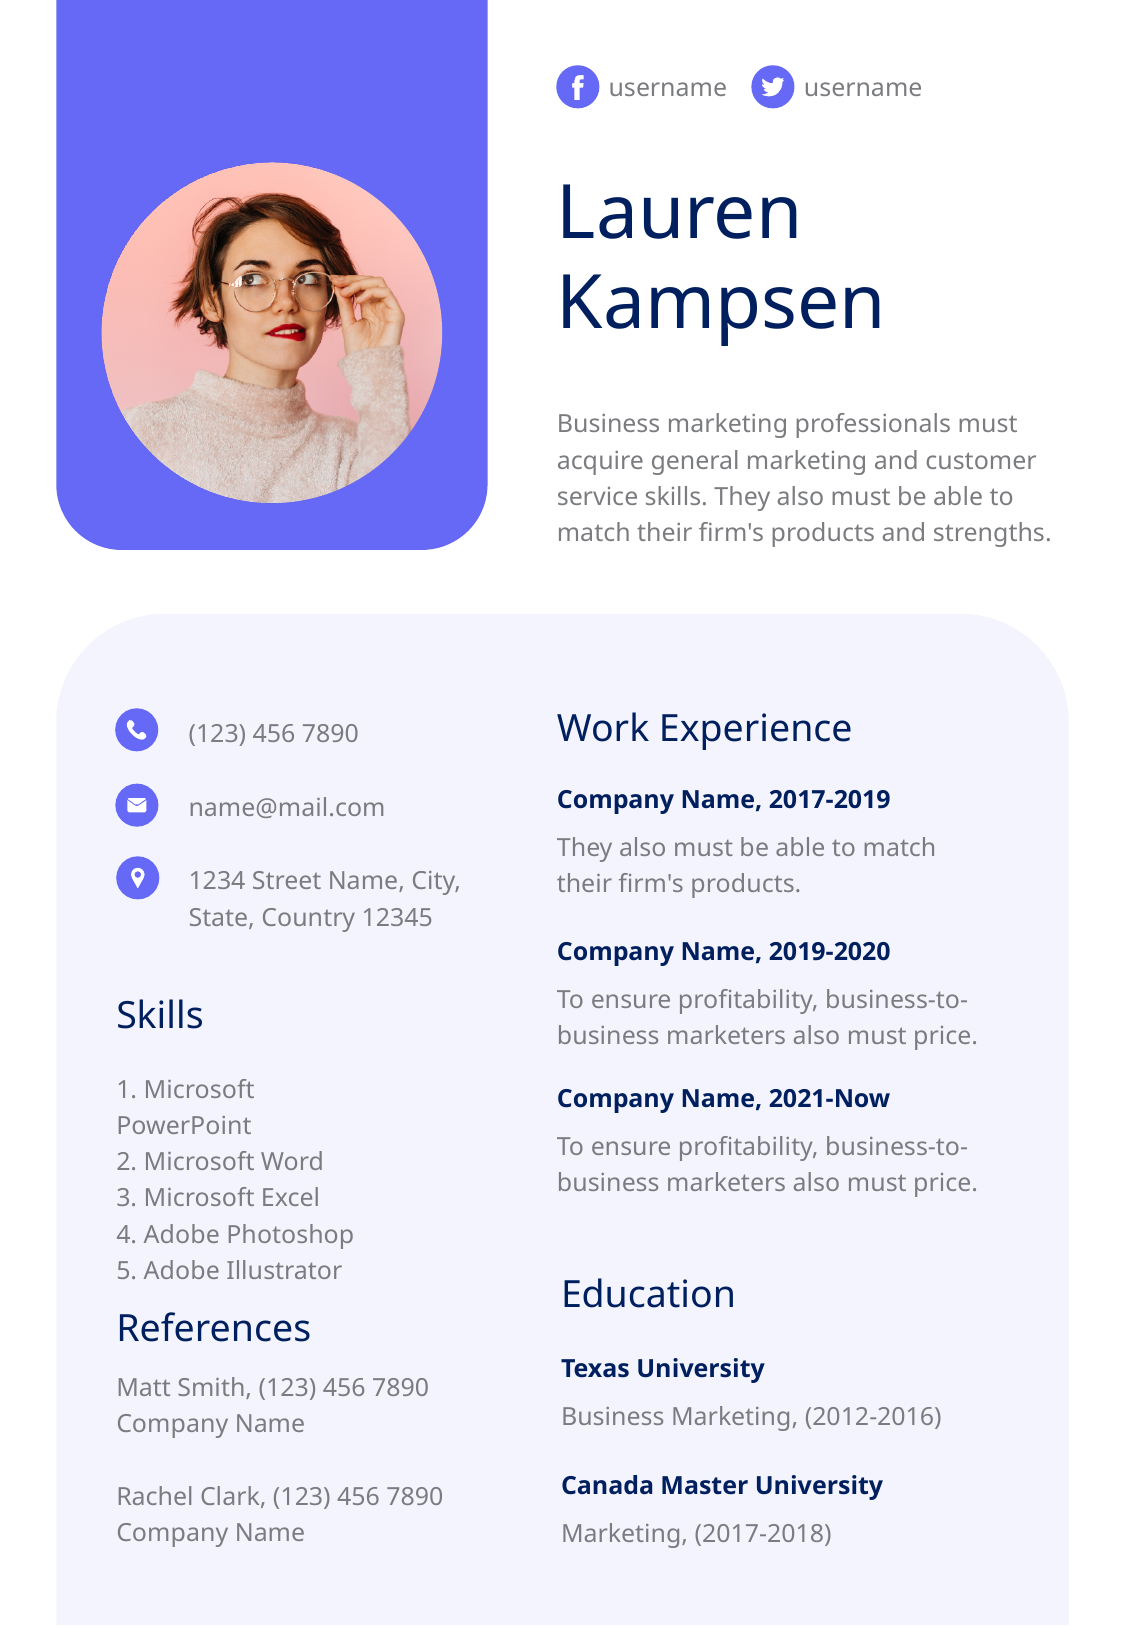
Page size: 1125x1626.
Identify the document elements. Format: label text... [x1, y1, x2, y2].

text_box 1. Microsoft PowerPoint 2. Microsoft Word 3. Microsoft Excel 4. Adobe Photoshop 5. Adobe Illustrator [101, 1059, 405, 1292]
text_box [542, 696, 1010, 1201]
text_box Business marketing professionals must acquire general marketing and customer service skills. They also must be able to match their firm's products and strengths. [542, 394, 1069, 555]
text_box [55, 0, 489, 552]
text_box References [101, 1296, 451, 1356]
text_box Lauren Kampsen [542, 155, 1058, 351]
text_box Matt Smith, (123) 456 7890 Company Name Rachel Clark, (123) 456 7890 Company Name [101, 1358, 488, 1555]
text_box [115, 704, 506, 936]
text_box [556, 64, 940, 110]
text_box Skills [101, 983, 451, 1044]
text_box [546, 1262, 1014, 1553]
text_box [55, 612, 1070, 1625]
picture [101, 162, 443, 504]
